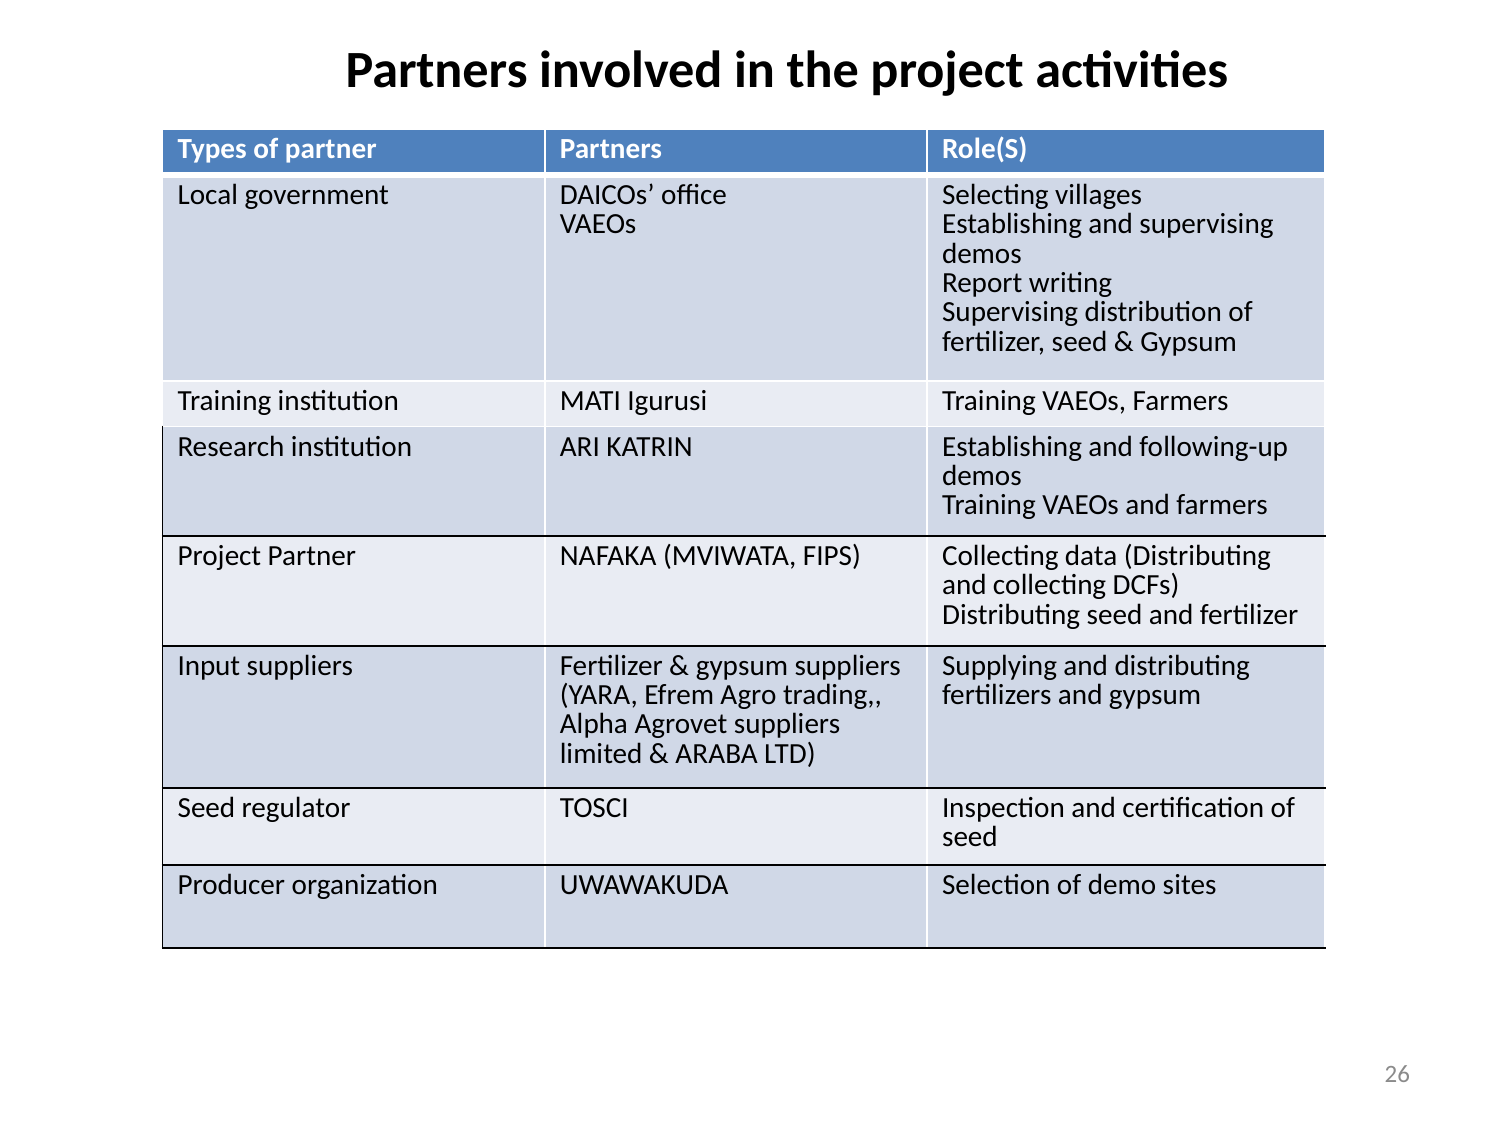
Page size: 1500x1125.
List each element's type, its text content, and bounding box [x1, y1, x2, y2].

title Partners involved in the project activities [137, 0, 1438, 105]
table_cell Training VAEOs, Farmers [928, 382, 1324, 426]
table_cell Fertilizer & gypsum suppliers (YARA, Efrem Agro trading,, Alpha Agrovet suppliers limited & ARABA LTD) [546, 647, 926, 787]
table_cell NAFAKA (MVIWATA, FIPS) [546, 537, 926, 645]
table_cell Supplying and distributing fertilizers and gypsum [928, 647, 1324, 787]
table_cell Local government [163, 178, 544, 380]
table_cell Collecting data (Distributing and collecting DCFs) Distributing seed and fertilizer [928, 537, 1324, 645]
table_cell TOSCI [546, 789, 926, 864]
table_cell DAICOs’ office VAEOs [546, 178, 926, 380]
table_cell Selection of demo sites [928, 866, 1324, 947]
table_cell Project Partner [163, 537, 544, 645]
table_cell Producer organization [163, 866, 544, 947]
table_cell ARI KATRIN [546, 427, 926, 535]
table_cell Inspection and certification of seed [928, 789, 1324, 864]
table_cell Research institution [163, 427, 544, 535]
table_cell Training institution [163, 382, 544, 426]
slide_number 26 [1074, 1042, 1425, 1103]
table_header Types of partner [163, 130, 544, 172]
table_cell Selecting villages Establishing and supervising demos Report writing Supervising distribution of fertilizer, seed & Gypsum [928, 178, 1324, 380]
table_cell Establishing and following-up demos Training VAEOs and farmers [928, 427, 1324, 535]
table_cell Seed regulator [163, 789, 544, 864]
table_cell MATI Igurusi [546, 382, 926, 426]
table_cell UWAWAKUDA [546, 866, 926, 947]
table_cell Input suppliers [163, 647, 544, 787]
table_header Role(S) [928, 130, 1324, 172]
table_header Partners [546, 130, 926, 172]
